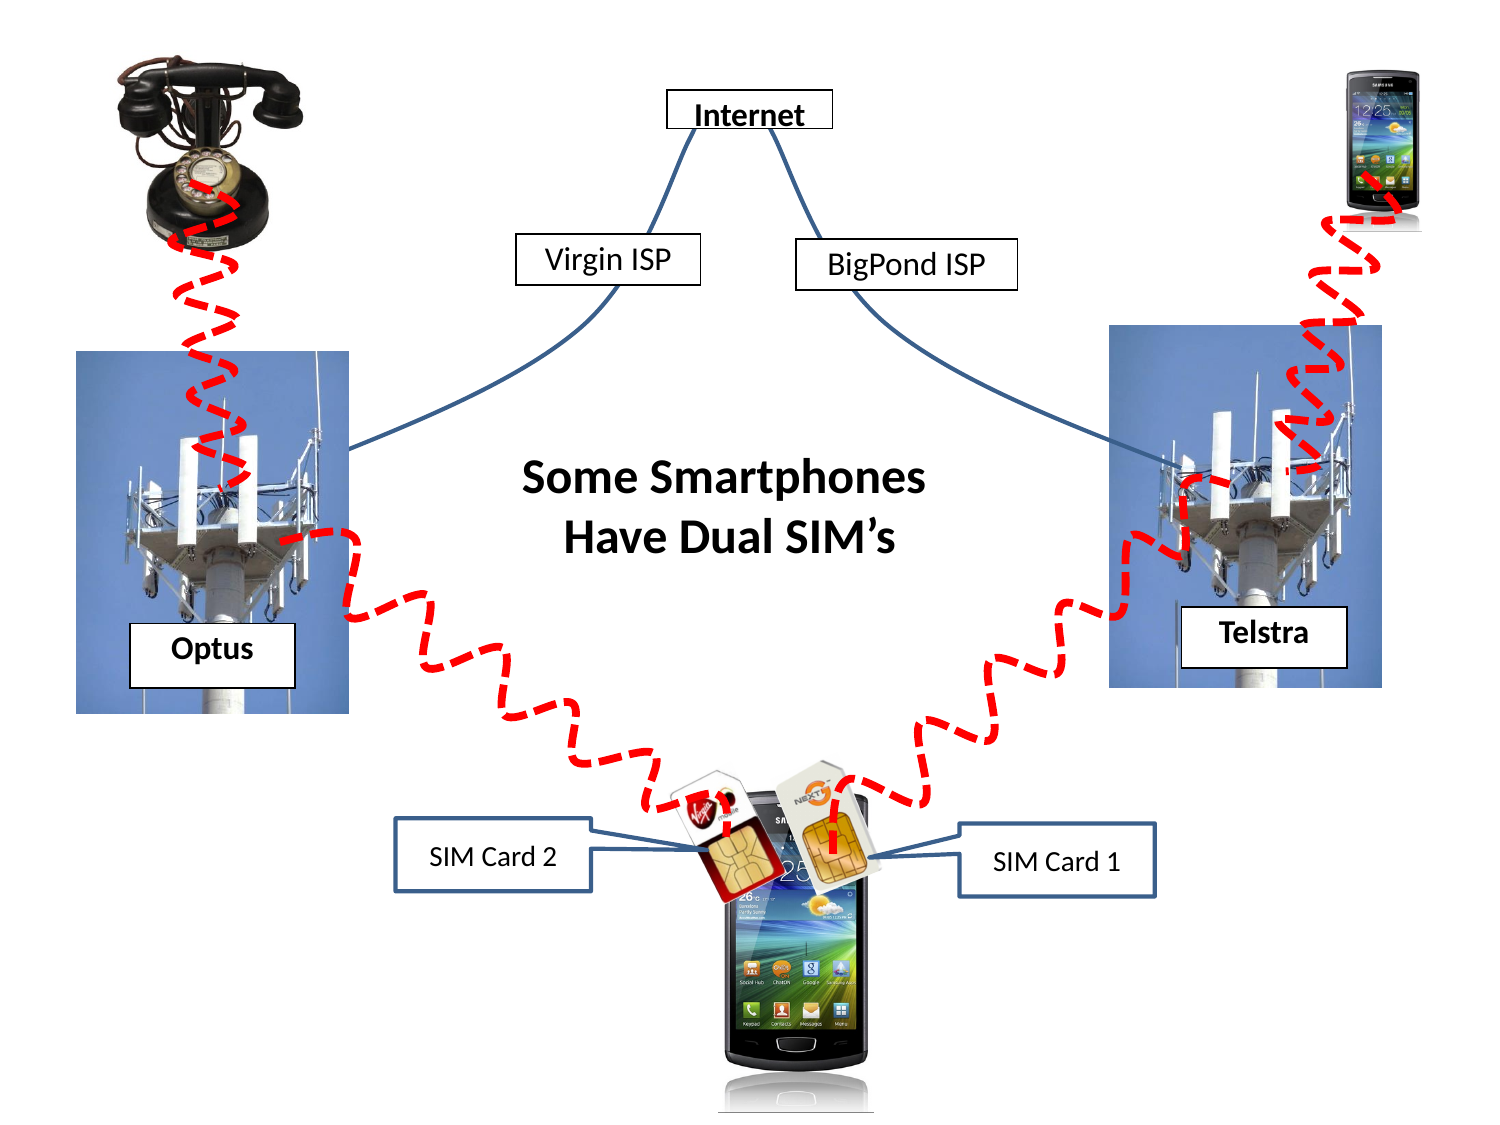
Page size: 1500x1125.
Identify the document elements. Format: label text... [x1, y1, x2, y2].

text_box [1302, 217, 1379, 323]
text_box [564, 129, 697, 233]
text_box [352, 589, 686, 812]
text_box SIM Card 1 [879, 821, 1157, 899]
text_box [851, 291, 1104, 441]
text_box Virgin ISP [515, 233, 701, 285]
text_box [767, 129, 917, 239]
text_box [352, 533, 360, 586]
text_box SIM Card 2 [393, 816, 686, 894]
picture [1109, 325, 1382, 689]
picture [76, 351, 349, 714]
text_box BigPond ISP [795, 239, 1018, 291]
text_box Internet [667, 90, 833, 129]
text_box [174, 286, 240, 349]
picture [1343, 67, 1423, 232]
picture [668, 753, 883, 1114]
text_box [352, 277, 621, 451]
text_box [869, 600, 1104, 812]
picture [76, 17, 337, 279]
text_box Some Smartphones Have Dual SIM’s [506, 436, 953, 572]
